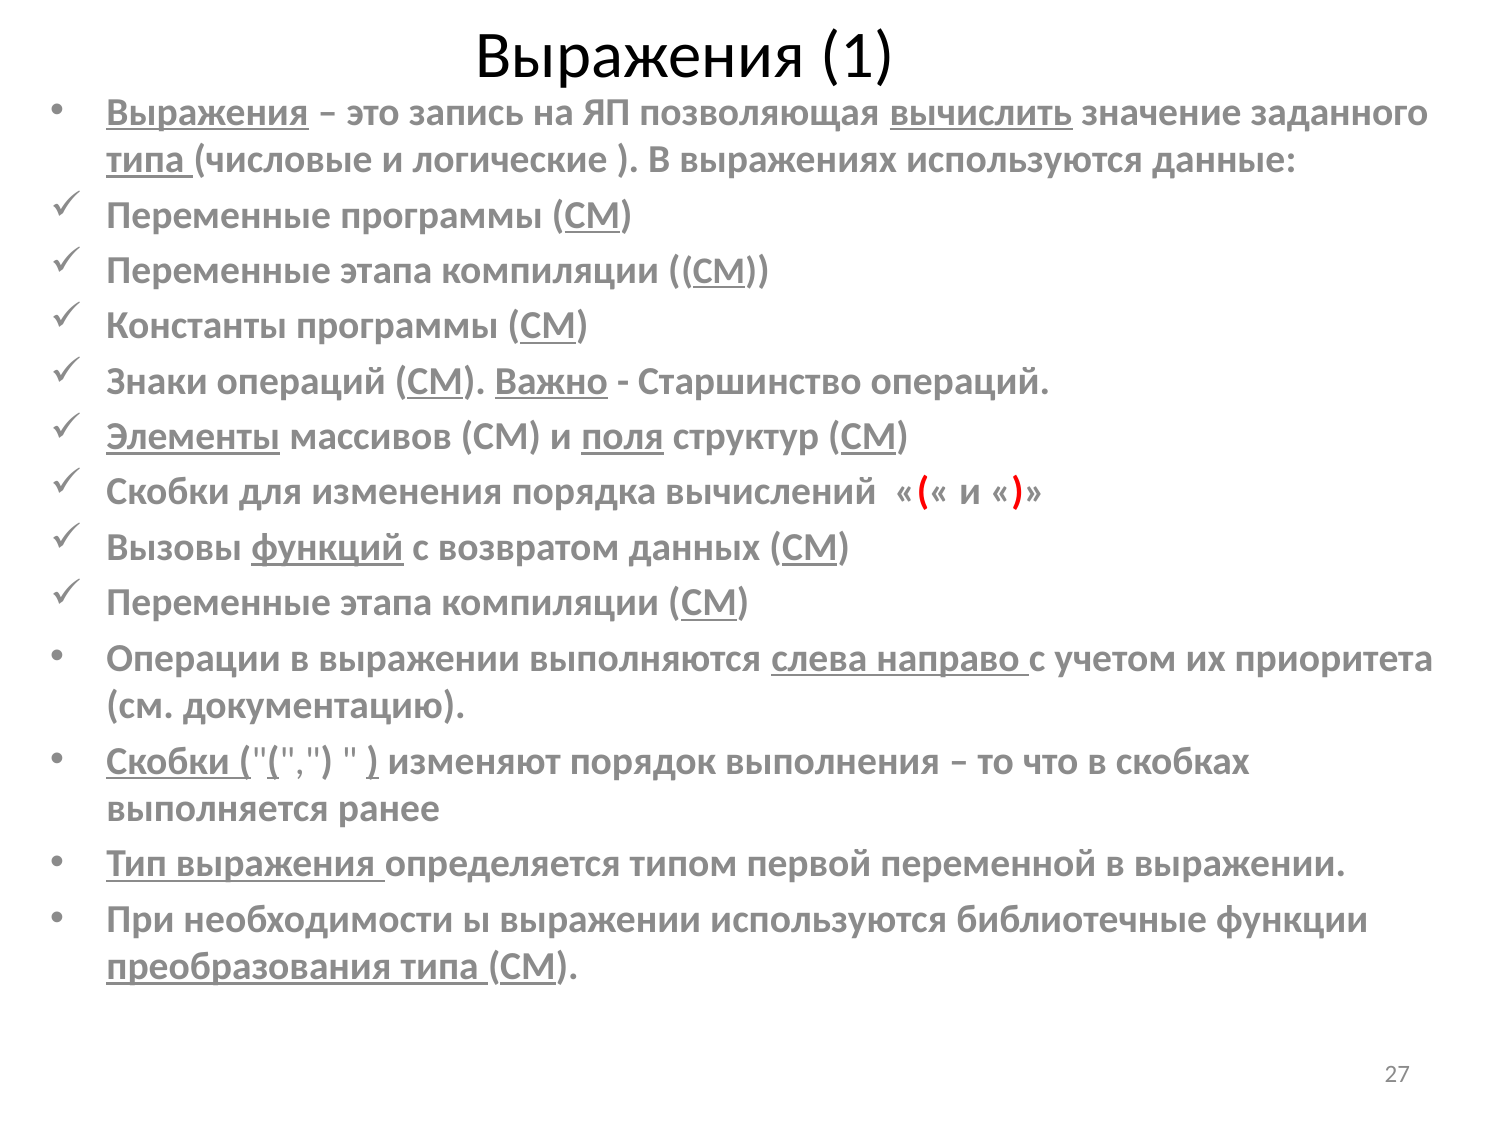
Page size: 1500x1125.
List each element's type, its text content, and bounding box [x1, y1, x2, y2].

slide_number 27 [1074, 1042, 1425, 1103]
text_box Выражения – это запись на ЯП позволяющая вычислить значение заданного типа (числовые и логические ). В выражениях используются данные: Переменные программы (СМ) Переменные этапа компиляции ((СМ)) Константы программы (СМ) Знаки операций (СМ). Важно - Старшинство операций. Элементы массивов (СМ) и поля структур (СМ) Скобки для изменения порядка вычислений «(« и «)» Вызовы функций с возвратом данных (СМ) Переменные этапа компиляции (СМ) Операции в выражении выполняются слева направо с учетом их приоритета (см. документацию). Скобки ("(",") " ) изменяют порядок выполнения – то что в скобках выполняется ранее Тип выражения определяется типом первой переменной в выражении. При необходимости ы выражении используются библиотечные функции преобразования типа (СМ). [35, 78, 1459, 1024]
title Выражения (1) [348, 0, 1022, 78]
